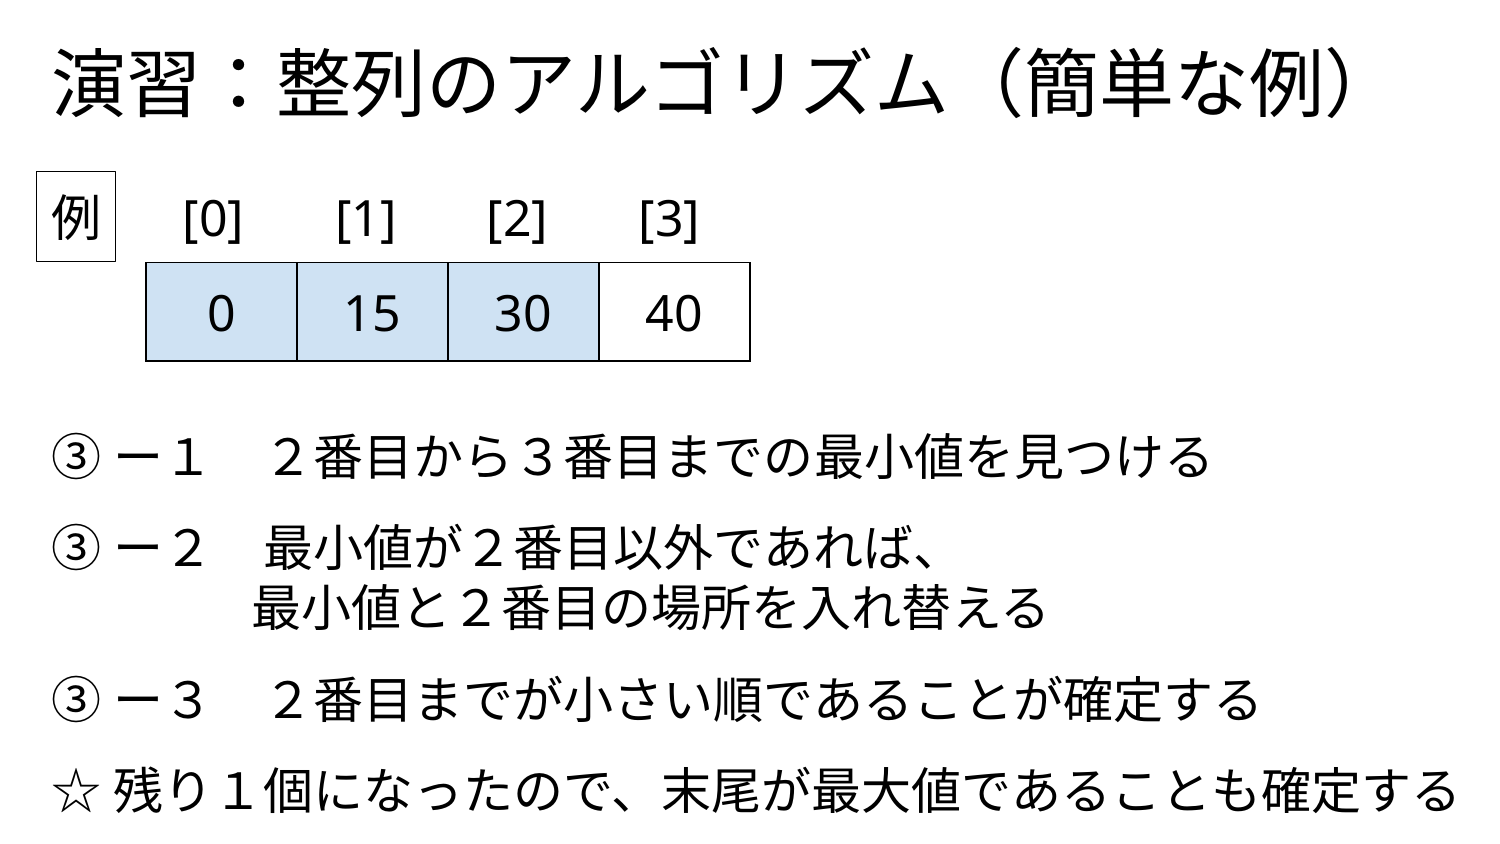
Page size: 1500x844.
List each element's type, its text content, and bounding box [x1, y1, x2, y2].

table_header 40 [600, 263, 749, 360]
text_box [0] [168, 171, 284, 262]
text_box ③ー２ 最小値が２番目以外であれば、 最小値と２番目の場所を入れ替える [36, 501, 1384, 652]
table_header 30 [449, 263, 598, 360]
text_box ☆残り１個になったので、末尾が最大値であることも確定する [36, 744, 1483, 835]
text_box 例 [36, 171, 116, 262]
text_box [1] [319, 171, 436, 262]
text_box [3] [623, 171, 740, 262]
text_box ③ー１ ２番目から３番目までの最小値を見つける [36, 410, 1384, 501]
table_header 15 [298, 263, 447, 360]
title 演習：整列のアルゴリズム（簡単な例） [36, 21, 1435, 131]
table_header 0 [147, 263, 296, 360]
text_box ③ー３ ２番目までが小さい順であることが確定する [36, 653, 1467, 744]
text_box [2] [471, 171, 588, 262]
